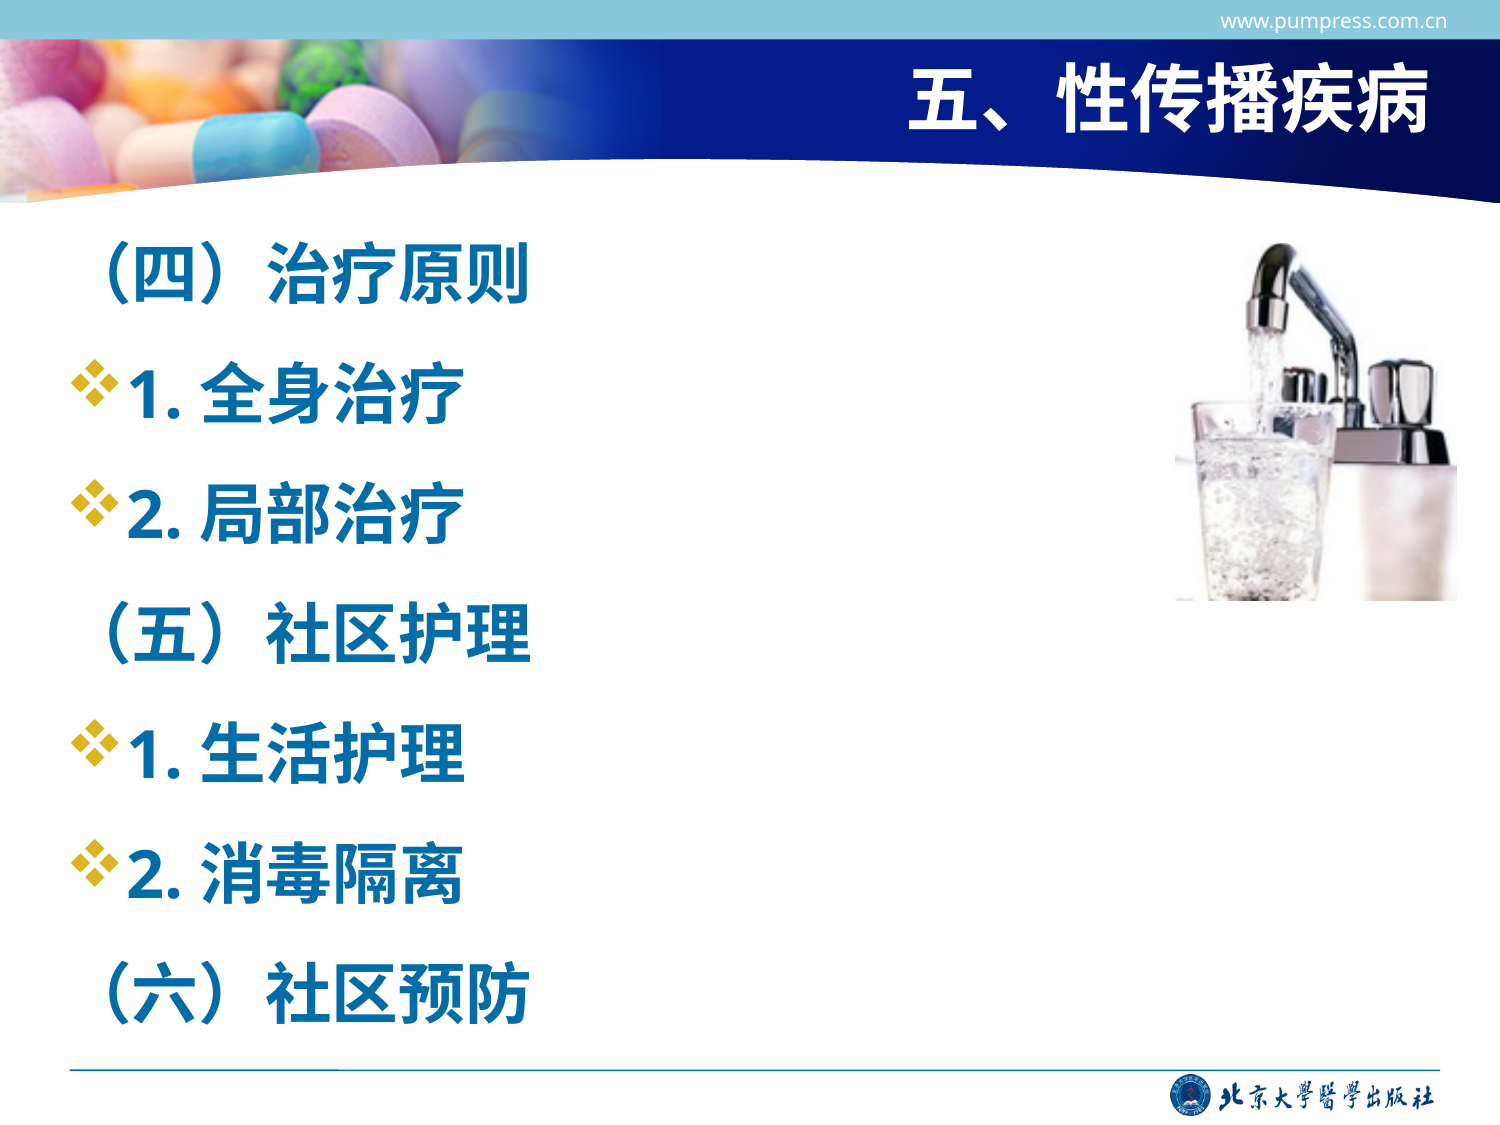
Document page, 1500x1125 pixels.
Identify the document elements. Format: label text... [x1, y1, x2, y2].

picture [1170, 1074, 1436, 1118]
picture [0, 40, 1500, 203]
title 五、性传播疾病 [137, 49, 1463, 143]
text_box www.pumpress.com.cn [1024, 0, 1463, 38]
picture [1174, 243, 1457, 601]
list （四）治疗原则 1.全身治疗 2.局部治疗 （五）社区护理 1.生活护理 2.消毒隔离 （六）社区预防 [49, 184, 1463, 1071]
